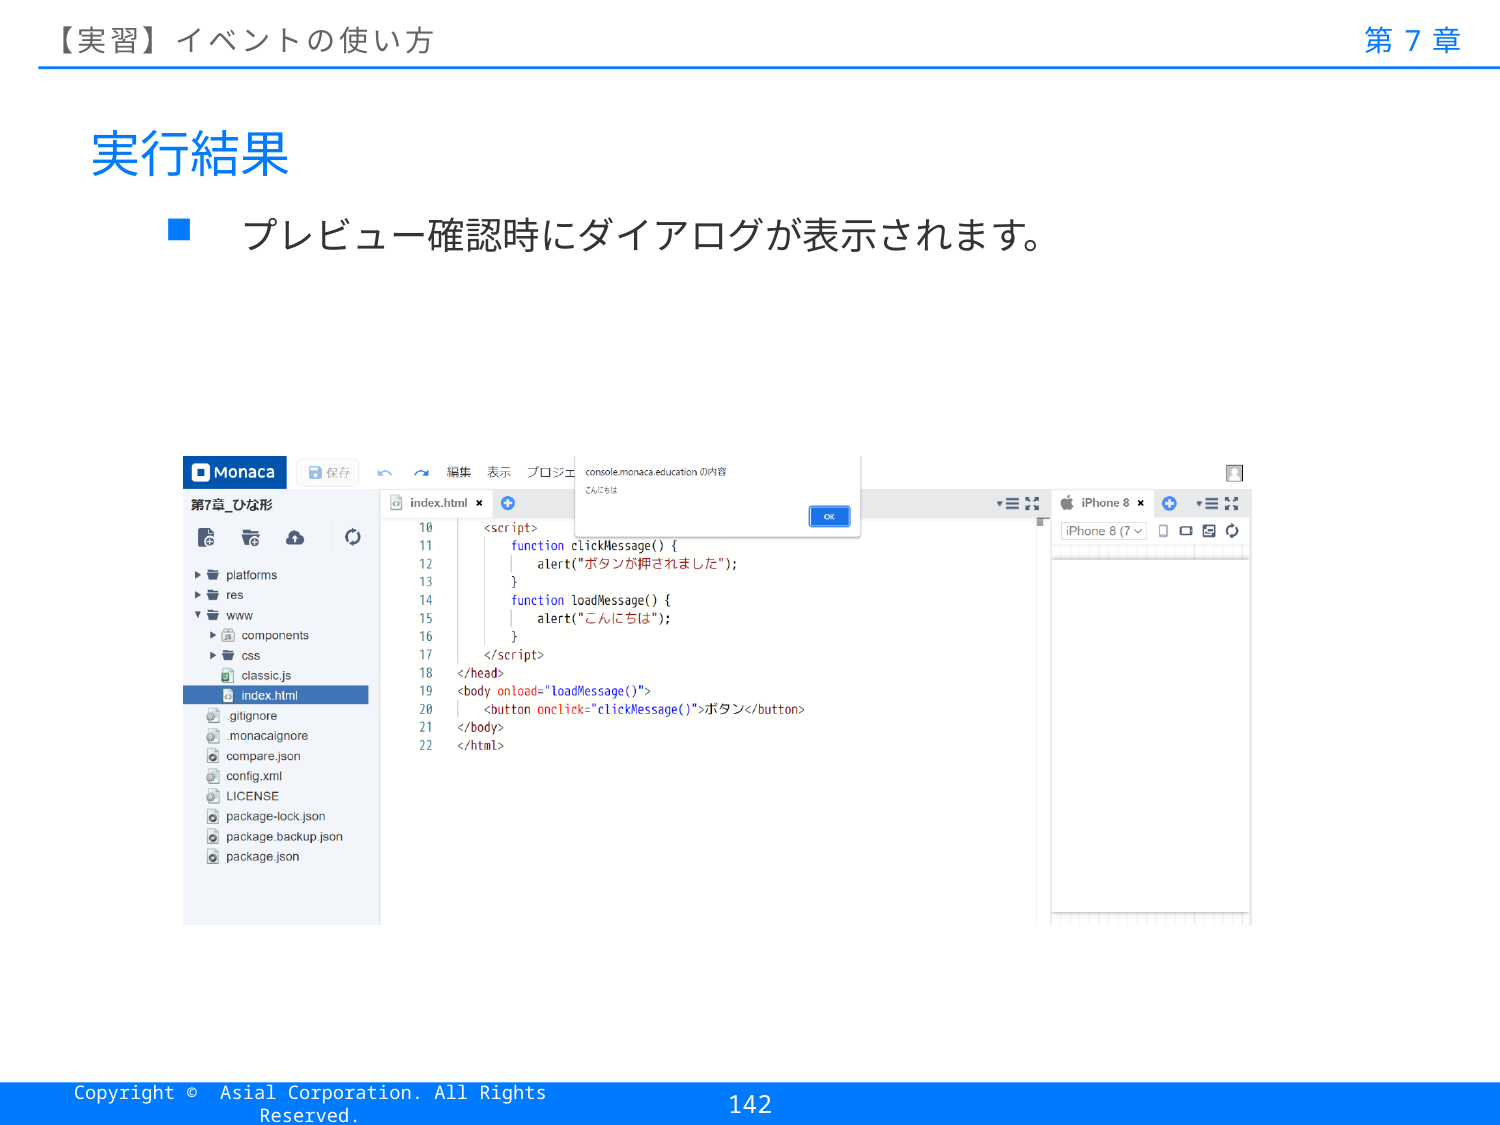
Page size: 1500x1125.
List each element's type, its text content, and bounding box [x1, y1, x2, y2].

list 第7章 [702, 7, 1477, 72]
list 実行結果 プレビュー確認時にダイアログが表示されます。 [75, 84, 1425, 988]
slide_number 142 [581, 1075, 919, 1125]
picture [182, 455, 1253, 925]
title 【実習】イベントの使い方 [29, 7, 702, 72]
